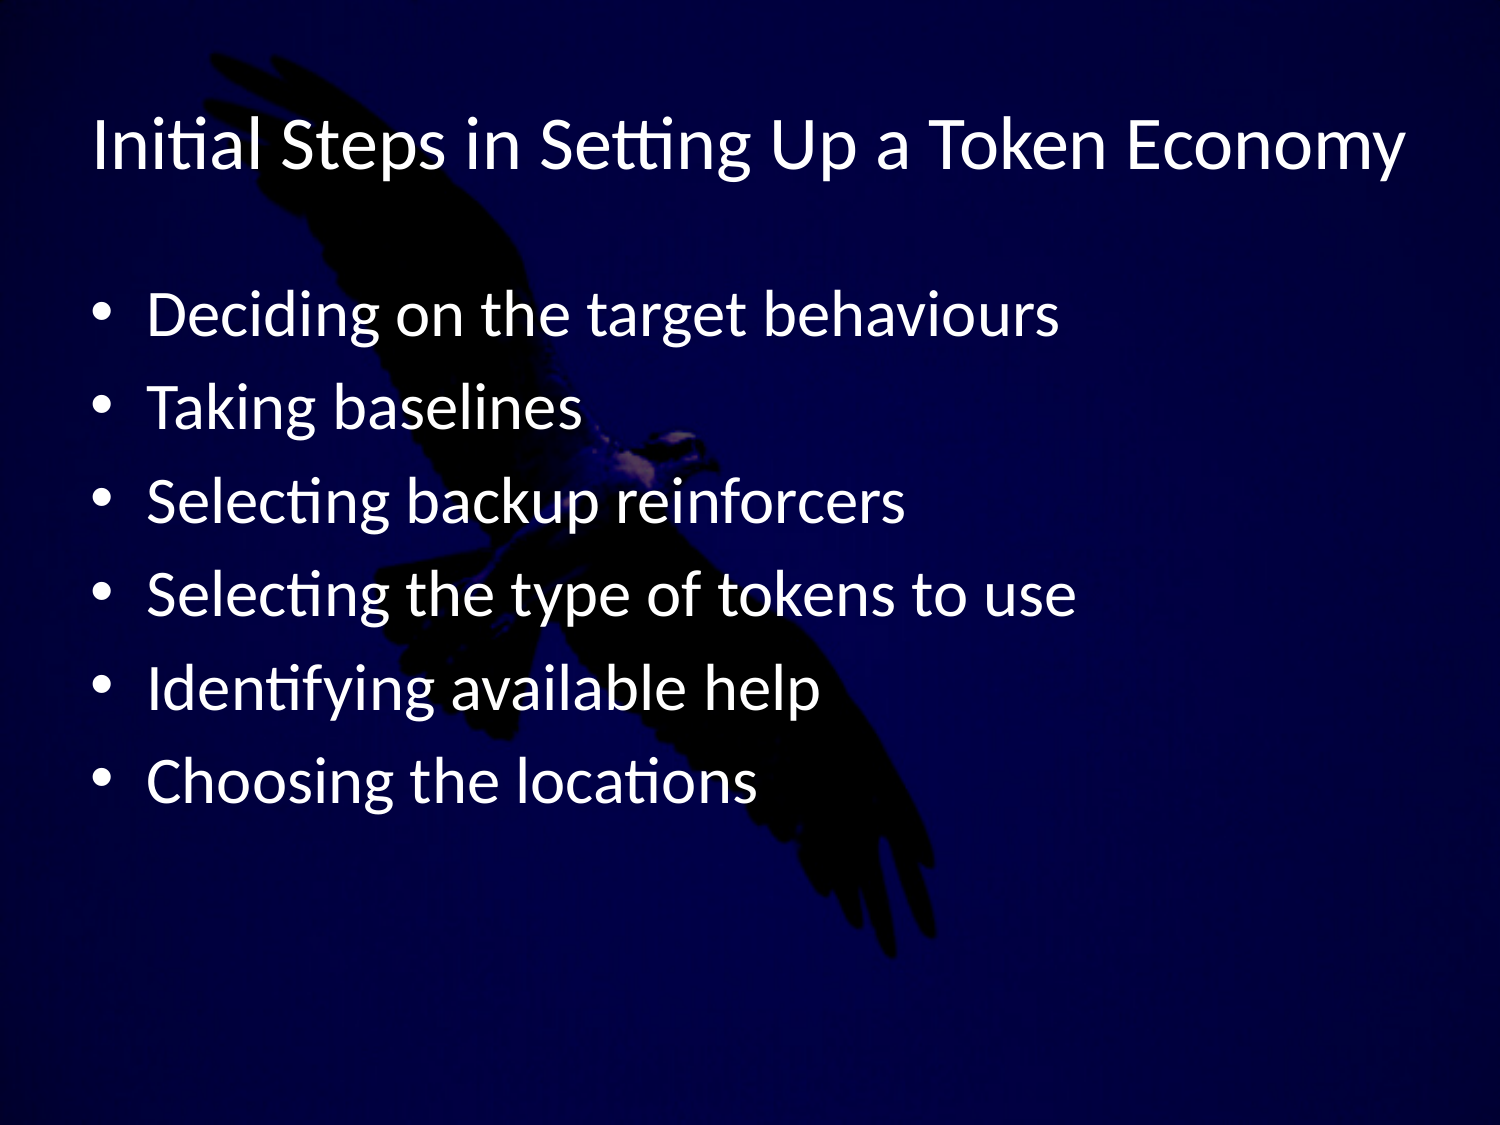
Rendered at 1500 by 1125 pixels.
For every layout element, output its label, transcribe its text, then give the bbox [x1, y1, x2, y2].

title Initial Steps in Setting Up a Token Economy [75, 45, 1425, 233]
picture [0, 0, 1500, 1125]
list Deciding on the target behaviours Taking baselines Selecting backup reinforcers Selecting the type of tokens to use Identifying available help Choosing the locations [75, 262, 1425, 1005]
